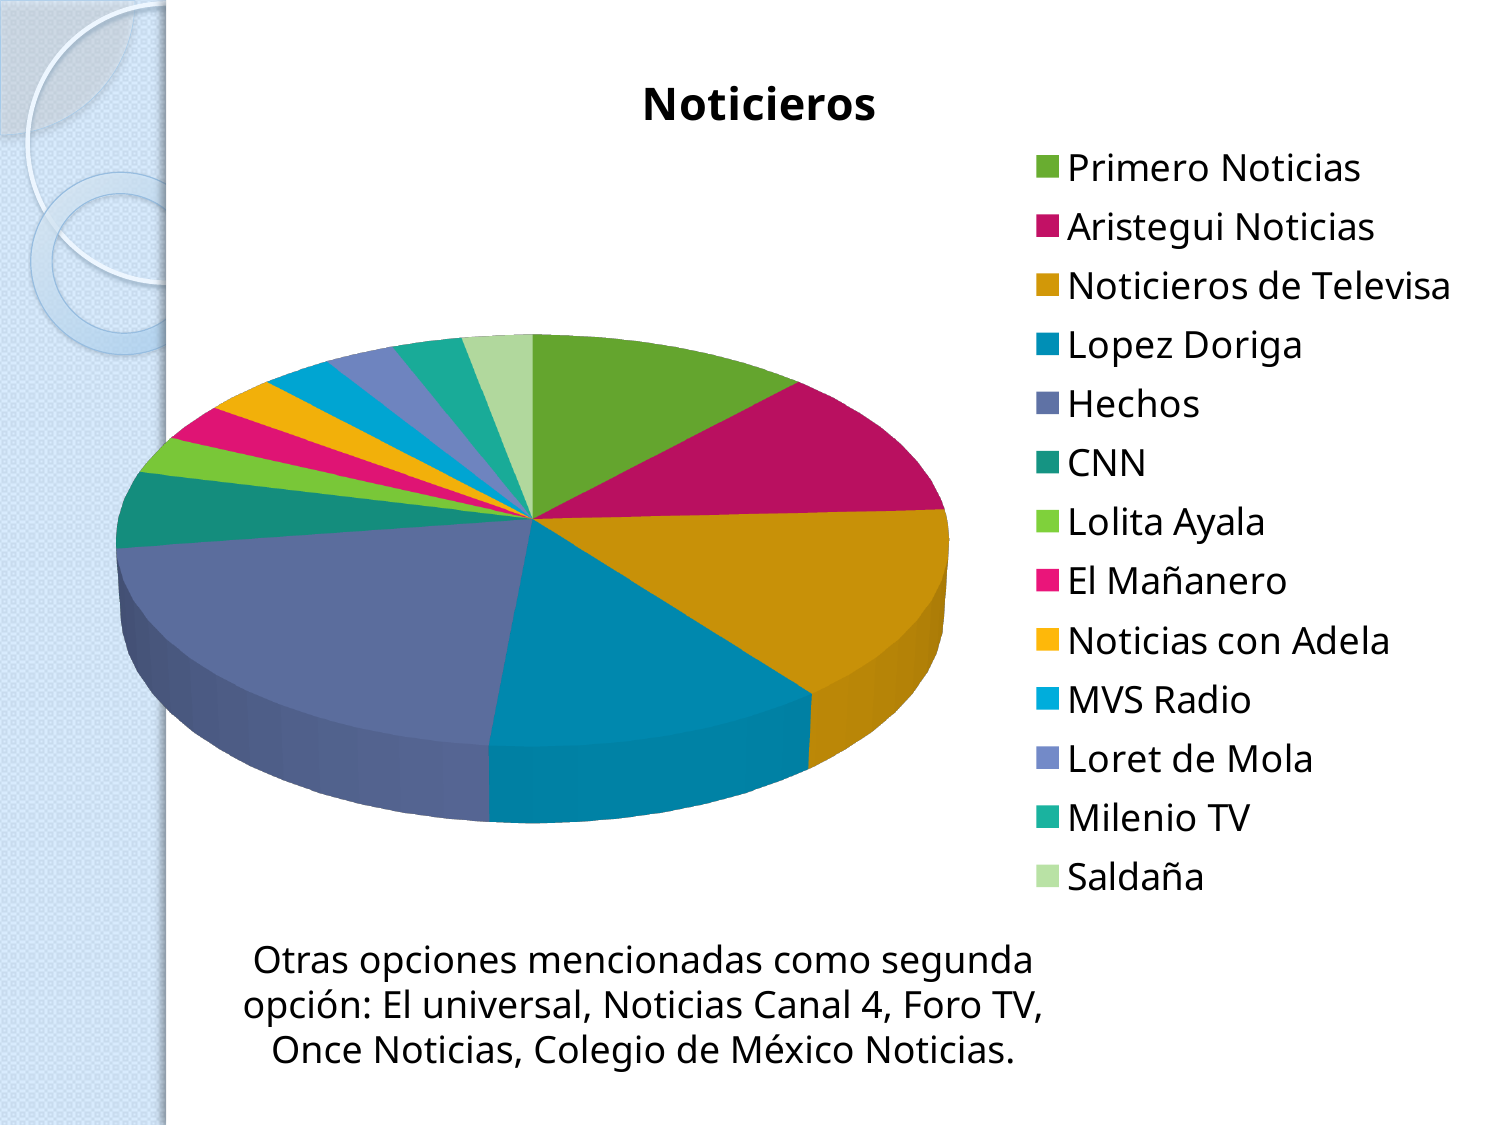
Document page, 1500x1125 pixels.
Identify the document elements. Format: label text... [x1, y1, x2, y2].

text_box Otras opciones mencionadas como segunda opción: El universal, Noticias Canal 4, Foro TV, Once Noticias, Colegio de México Noticias. [218, 1022, 1069, 1079]
chart [41, 30, 1477, 1012]
